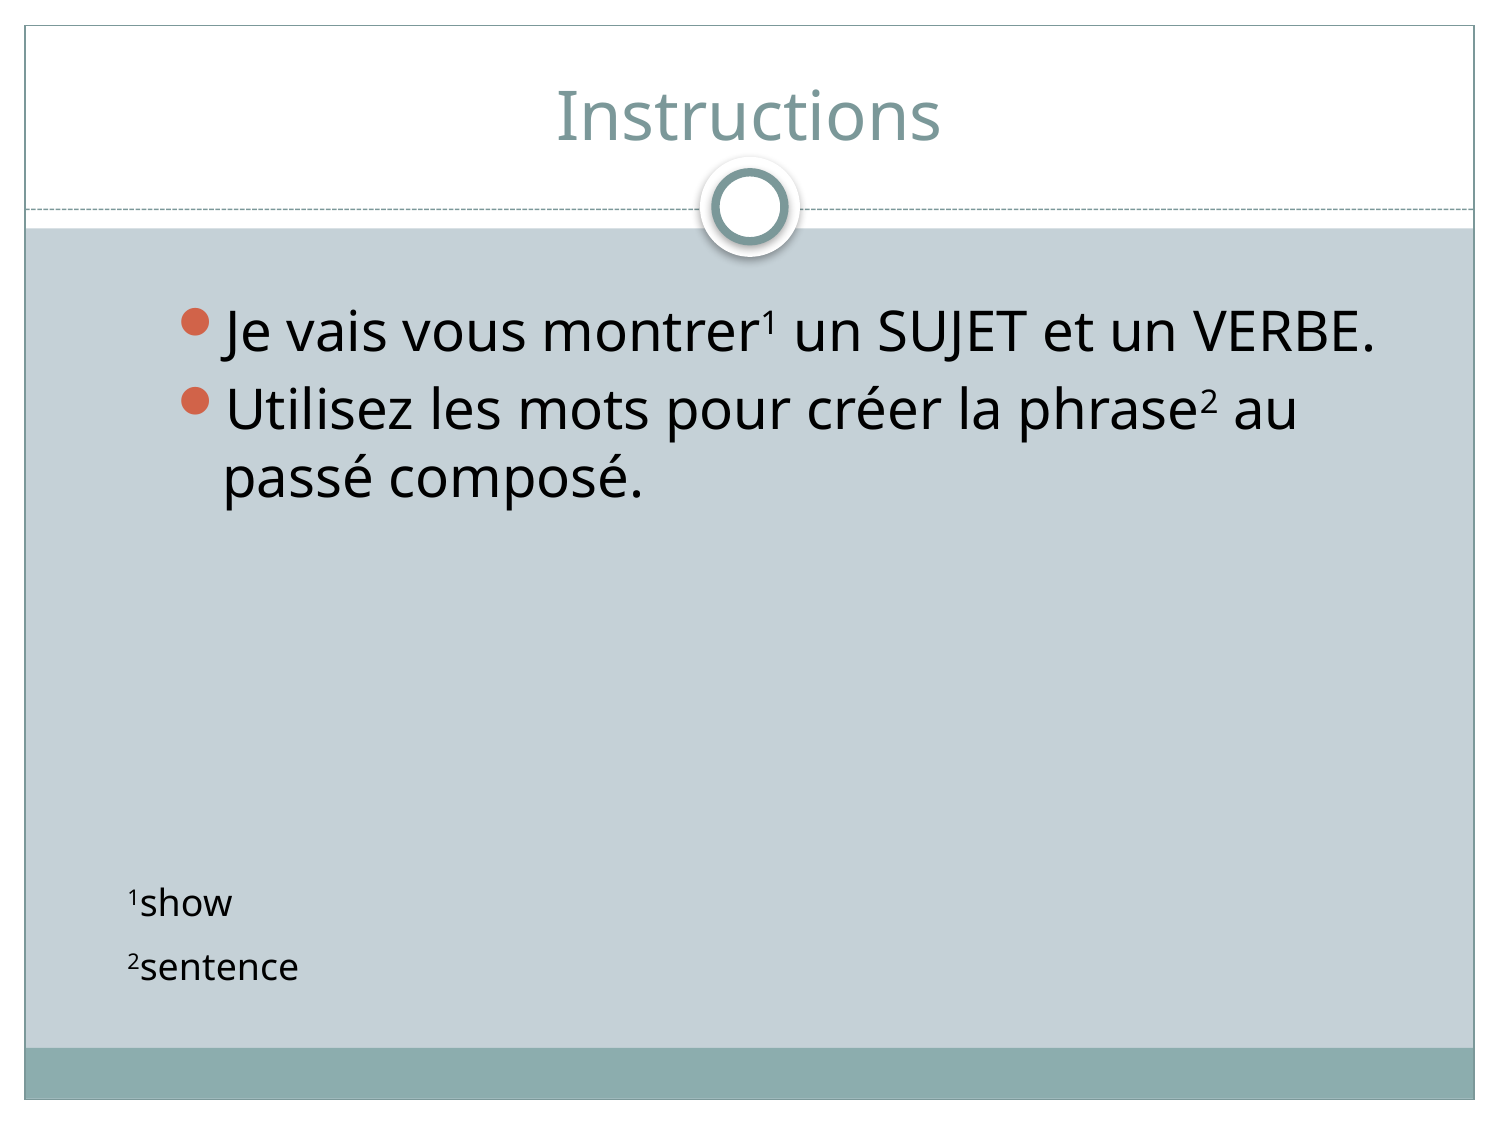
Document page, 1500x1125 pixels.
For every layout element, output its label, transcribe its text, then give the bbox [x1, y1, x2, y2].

list Je vais vous montrer1 un SUJET et un VERBE. Utilisez les mots pour créer la phrase2 au passé composé. [162, 287, 1406, 800]
title Instructions [49, 37, 1450, 162]
text_box 1show 2sentence [112, 872, 650, 996]
